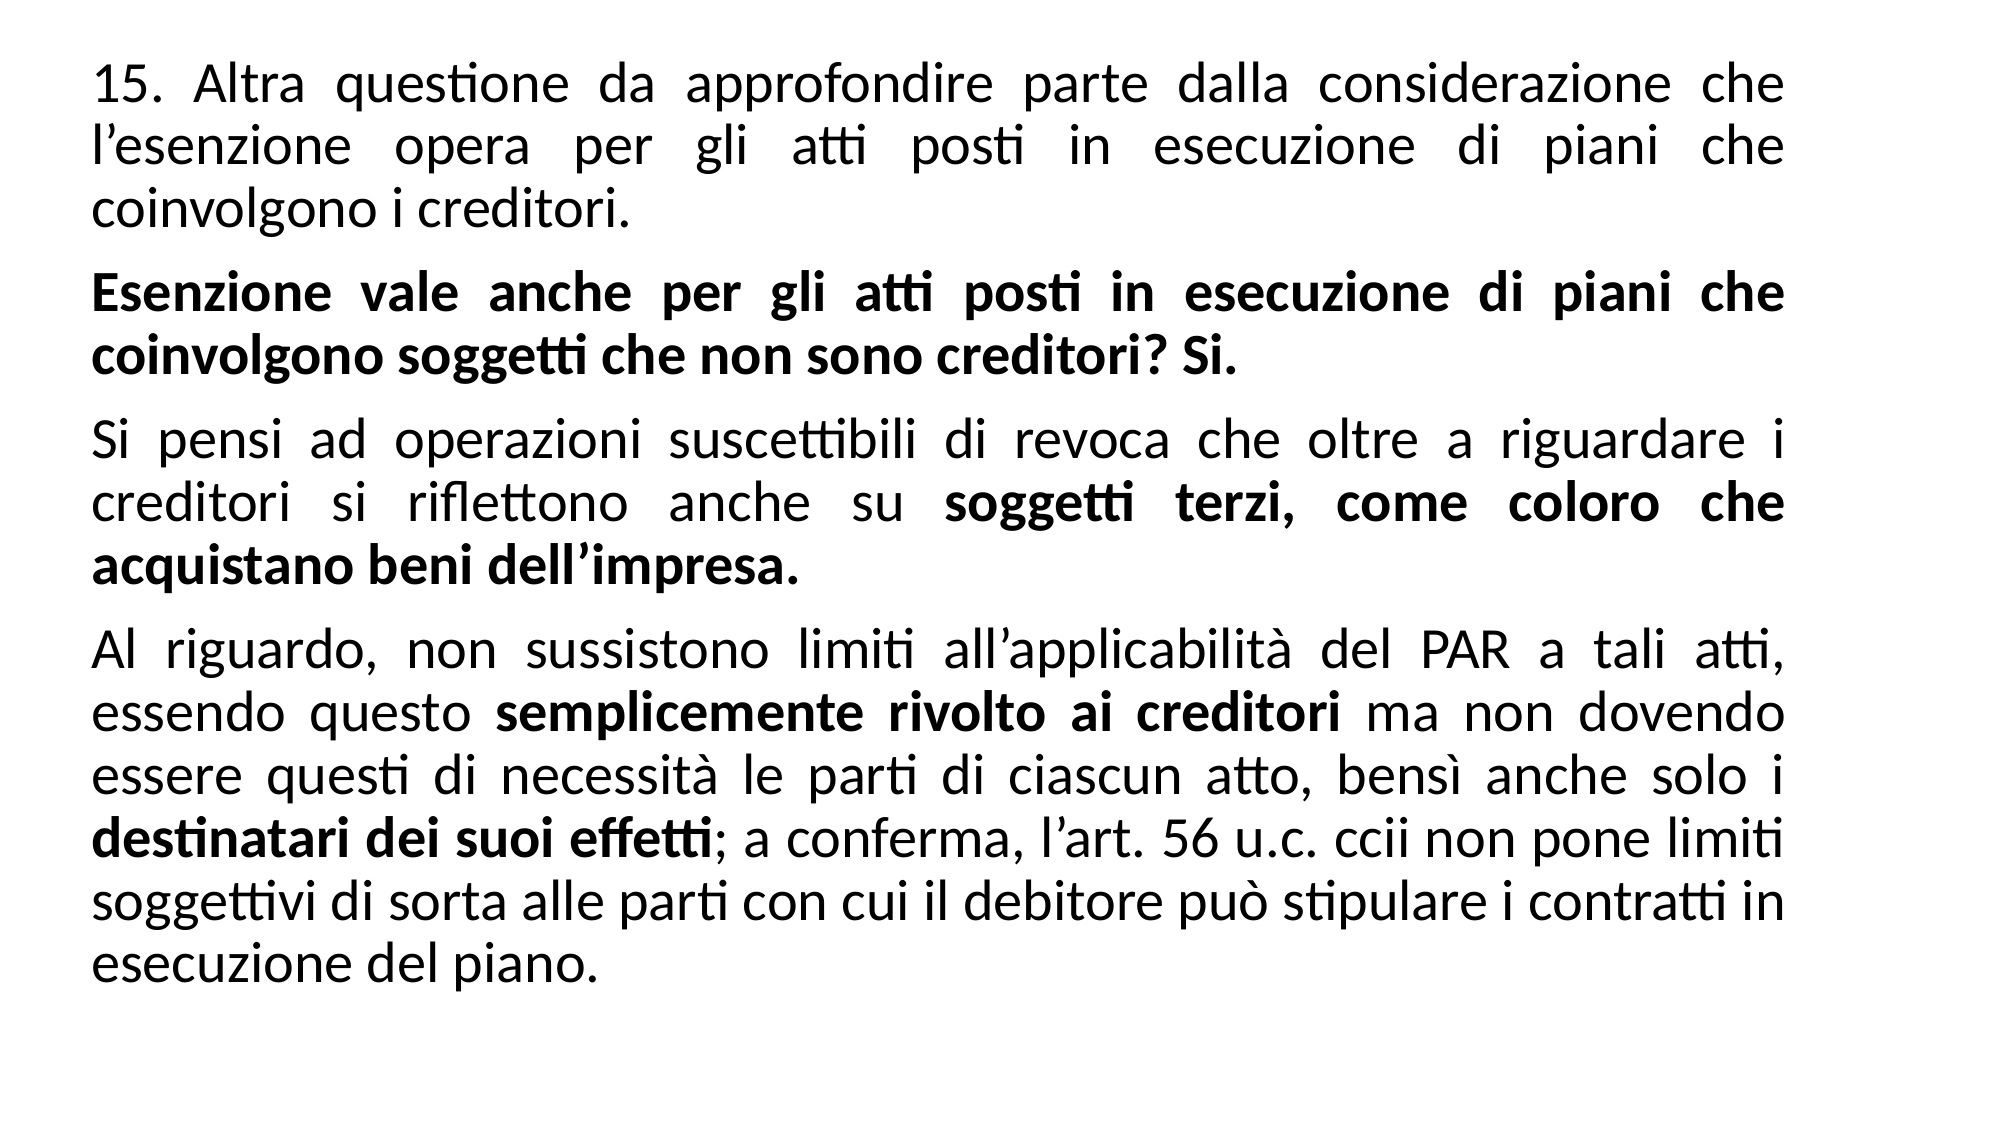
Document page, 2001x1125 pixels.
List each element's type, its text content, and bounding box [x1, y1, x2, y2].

list 15. Altra questione da approfondire parte dalla considerazione che l’esenzione opera per gli atti posti in esecuzione di piani che coinvolgono i creditori. Esenzione vale anche per gli atti posti in esecuzione di piani che coinvolgono soggetti che non sono creditori? Si. Si pensi ad operazioni suscettibili di revoca che oltre a riguardare i creditori si riflettono anche su soggetti terzi, come coloro che acquistano beni dell’impresa. Al riguardo, non sussistono limiti all’applicabilità del PAR a tali atti, essendo questo semplicemente rivolto ai creditori ma non dovendo essere questi di necessità le parti di ciascun atto, bensì anche solo i destinatari dei suoi effetti; a conferma, l’art. 56 u.c. ccii non pone limiti soggettivi di sorta alle parti con cui il debitore può stipulare i contratti in esecuzione del piano. [76, 44, 1802, 995]
